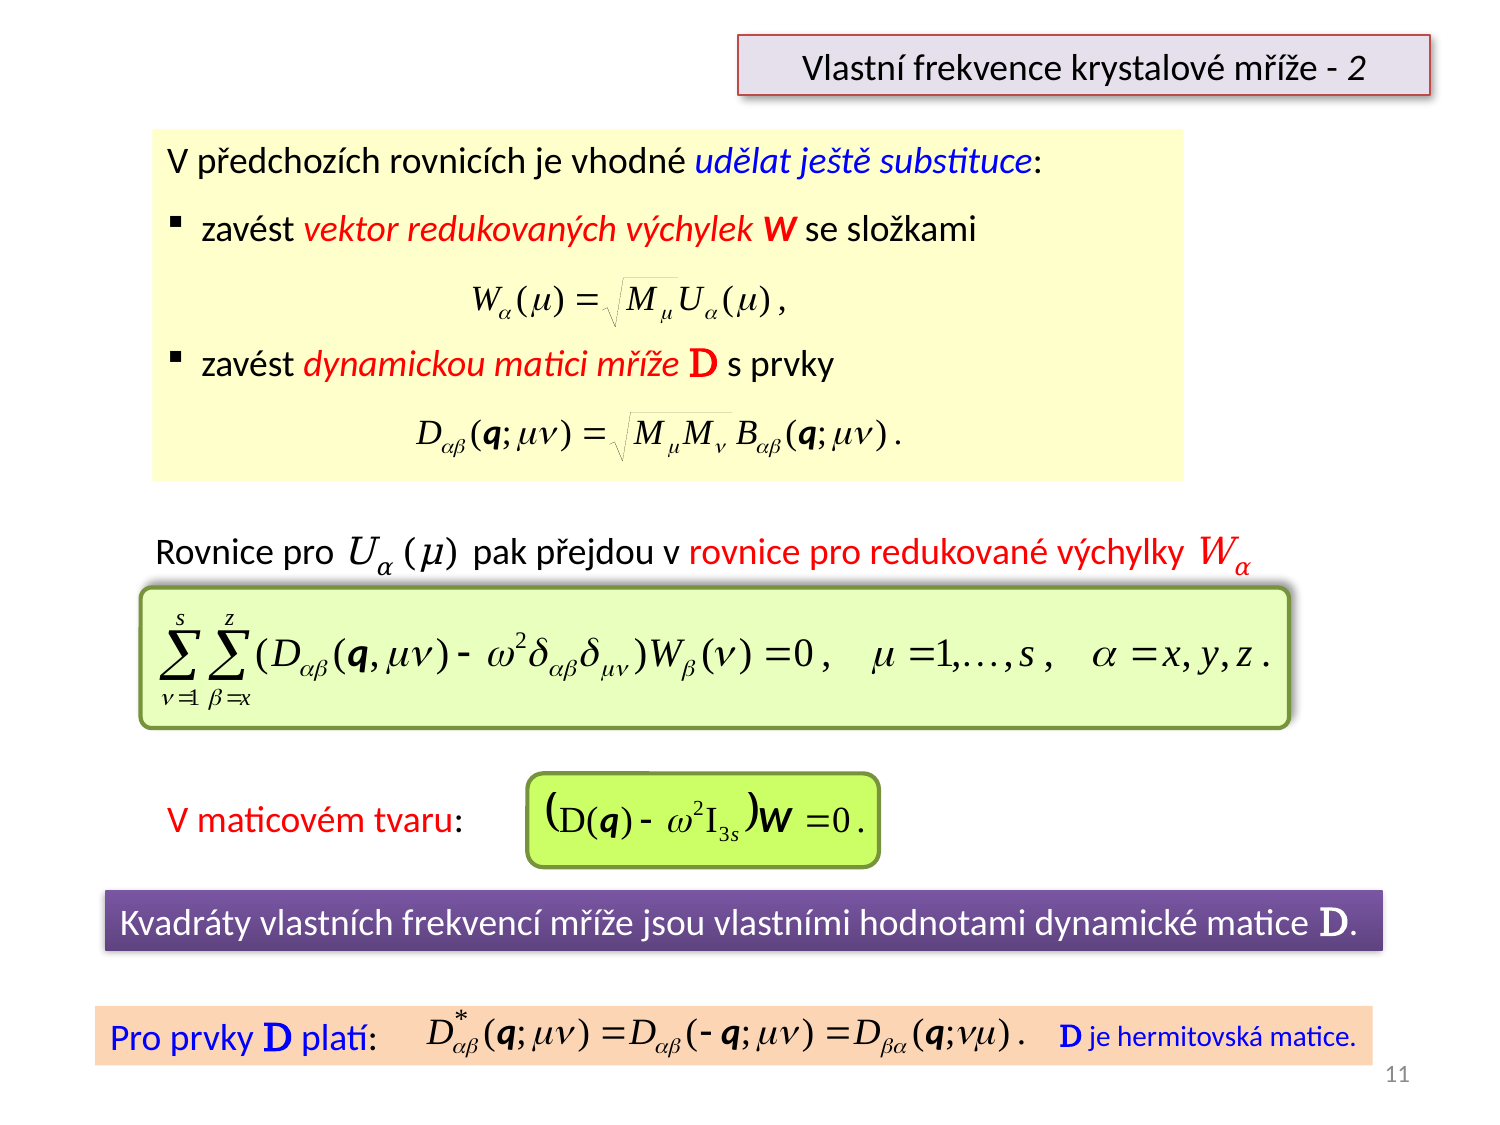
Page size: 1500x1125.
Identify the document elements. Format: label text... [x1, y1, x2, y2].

text_box Kvadráty vlastních frekvencí mříže jsou vlastními hodnotami dynamické matice D. [105, 890, 1383, 951]
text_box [152, 128, 1184, 486]
slide_number 11 [1074, 1042, 1425, 1103]
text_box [94, 1001, 1373, 1067]
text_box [140, 515, 1313, 729]
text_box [152, 773, 880, 868]
text_box Vlastní frekvence krystalové mříže - 2 [737, 34, 1430, 96]
